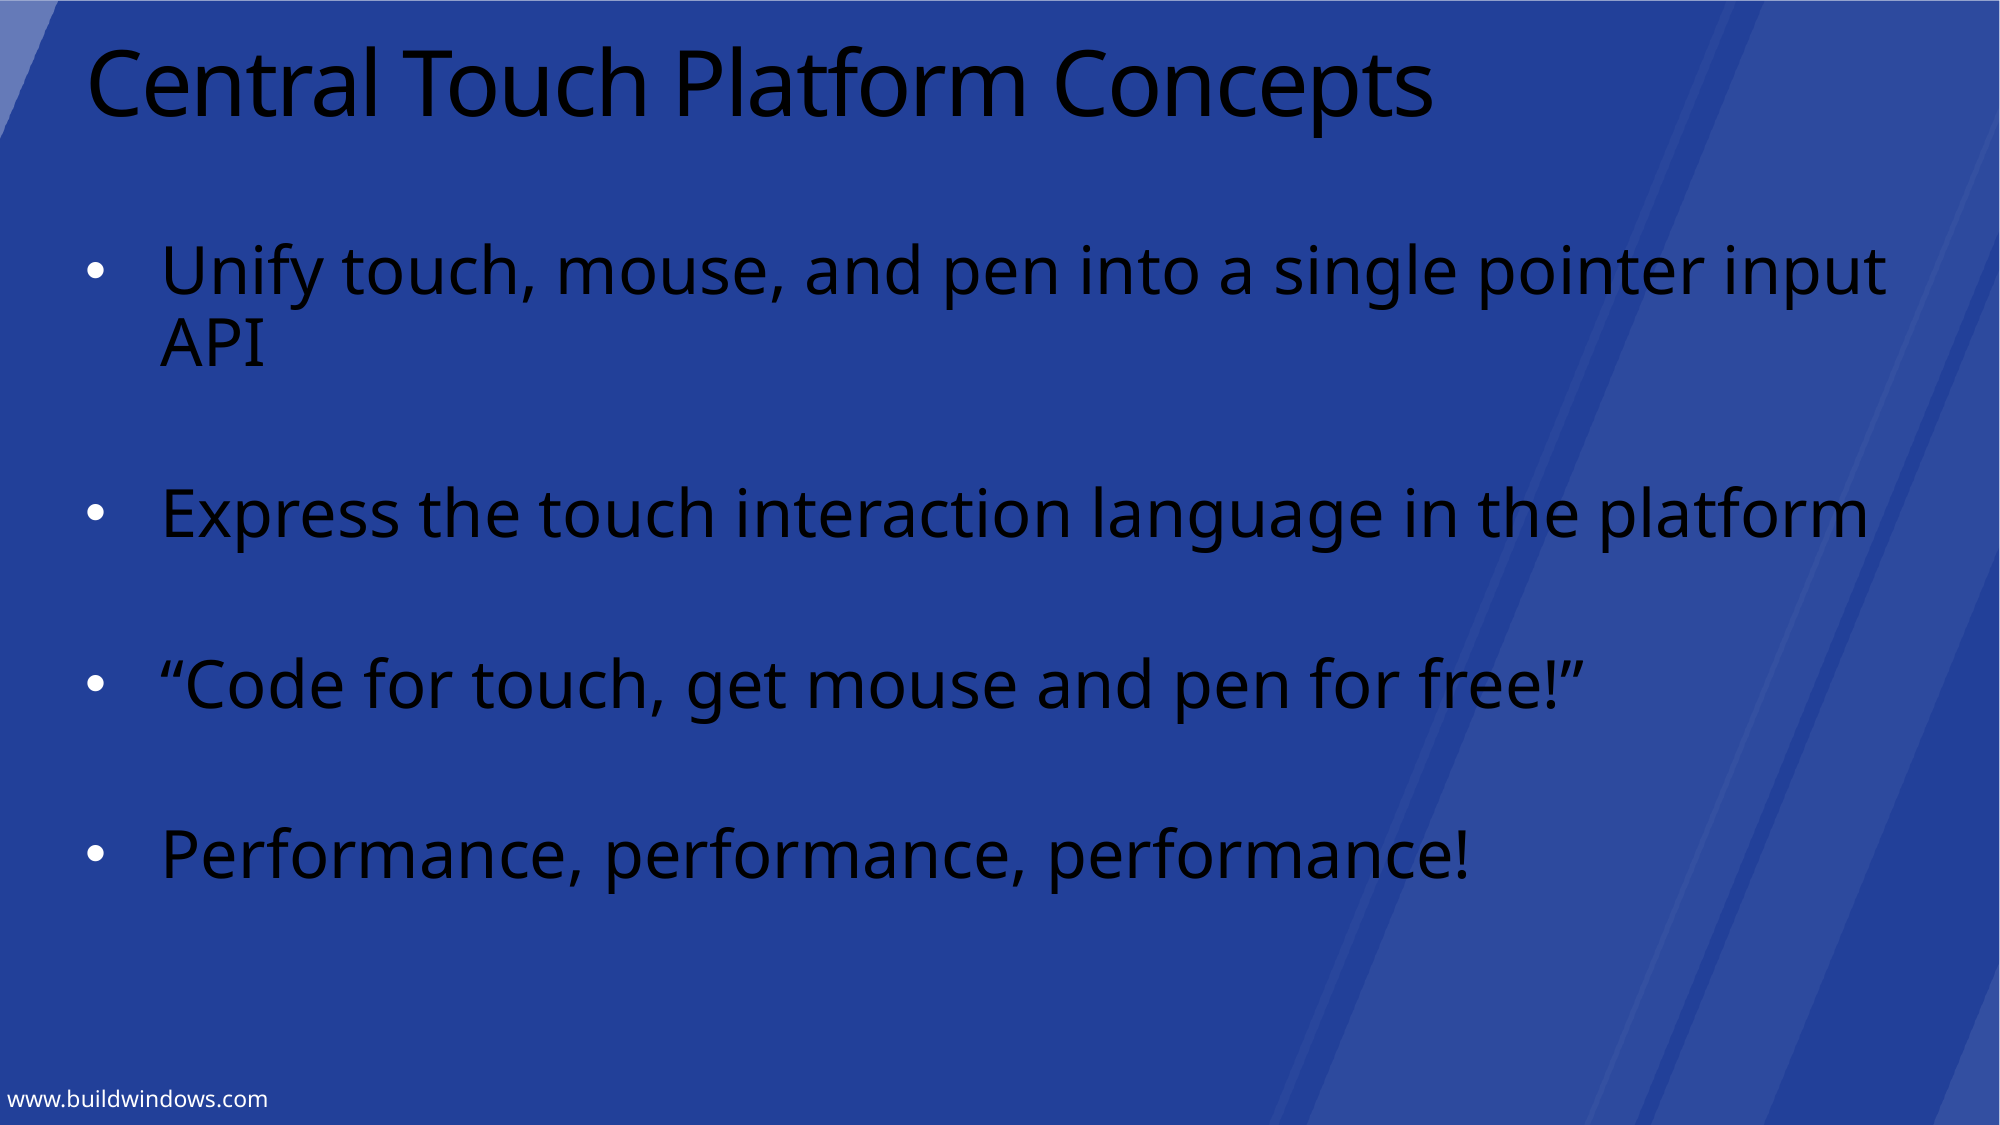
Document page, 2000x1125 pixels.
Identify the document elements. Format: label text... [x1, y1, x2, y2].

title Central Touch Platform Concepts [85, 37, 1914, 138]
picture [0, 0, 2000, 1125]
list Unify touch, mouse, and pen into a single pointer input API Express the touch interaction language in the platform “Code for touch, get mouse and pen for free!” Performance, performance, performance! [85, 237, 1914, 844]
